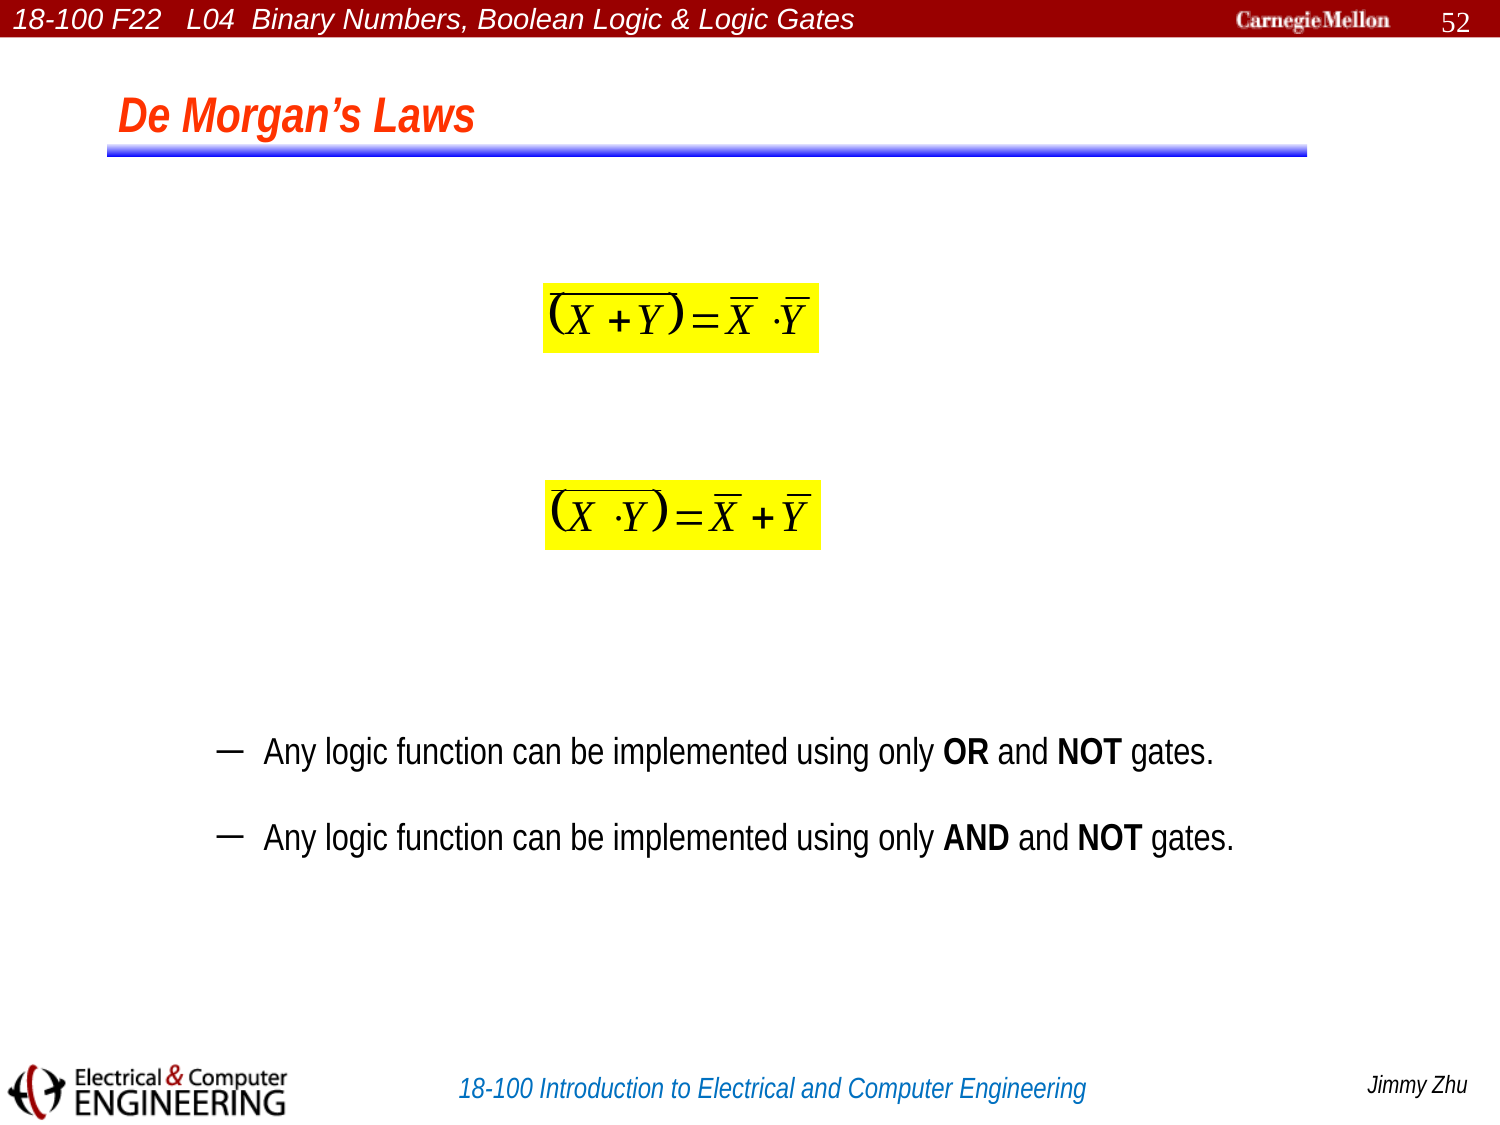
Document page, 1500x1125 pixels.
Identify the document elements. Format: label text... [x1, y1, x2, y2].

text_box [542, 283, 820, 354]
text_box Any logic function can be implemented using only AND and NOT gates. [202, 805, 1291, 866]
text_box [544, 479, 821, 551]
text_box De Morgan’s Laws [103, 75, 492, 150]
slide_number 52 [1217, 0, 1494, 34]
text_box [107, 144, 1308, 157]
text_box Any logic function can be implemented using only OR and NOT gates. [202, 719, 1291, 780]
picture [0, 1058, 298, 1125]
